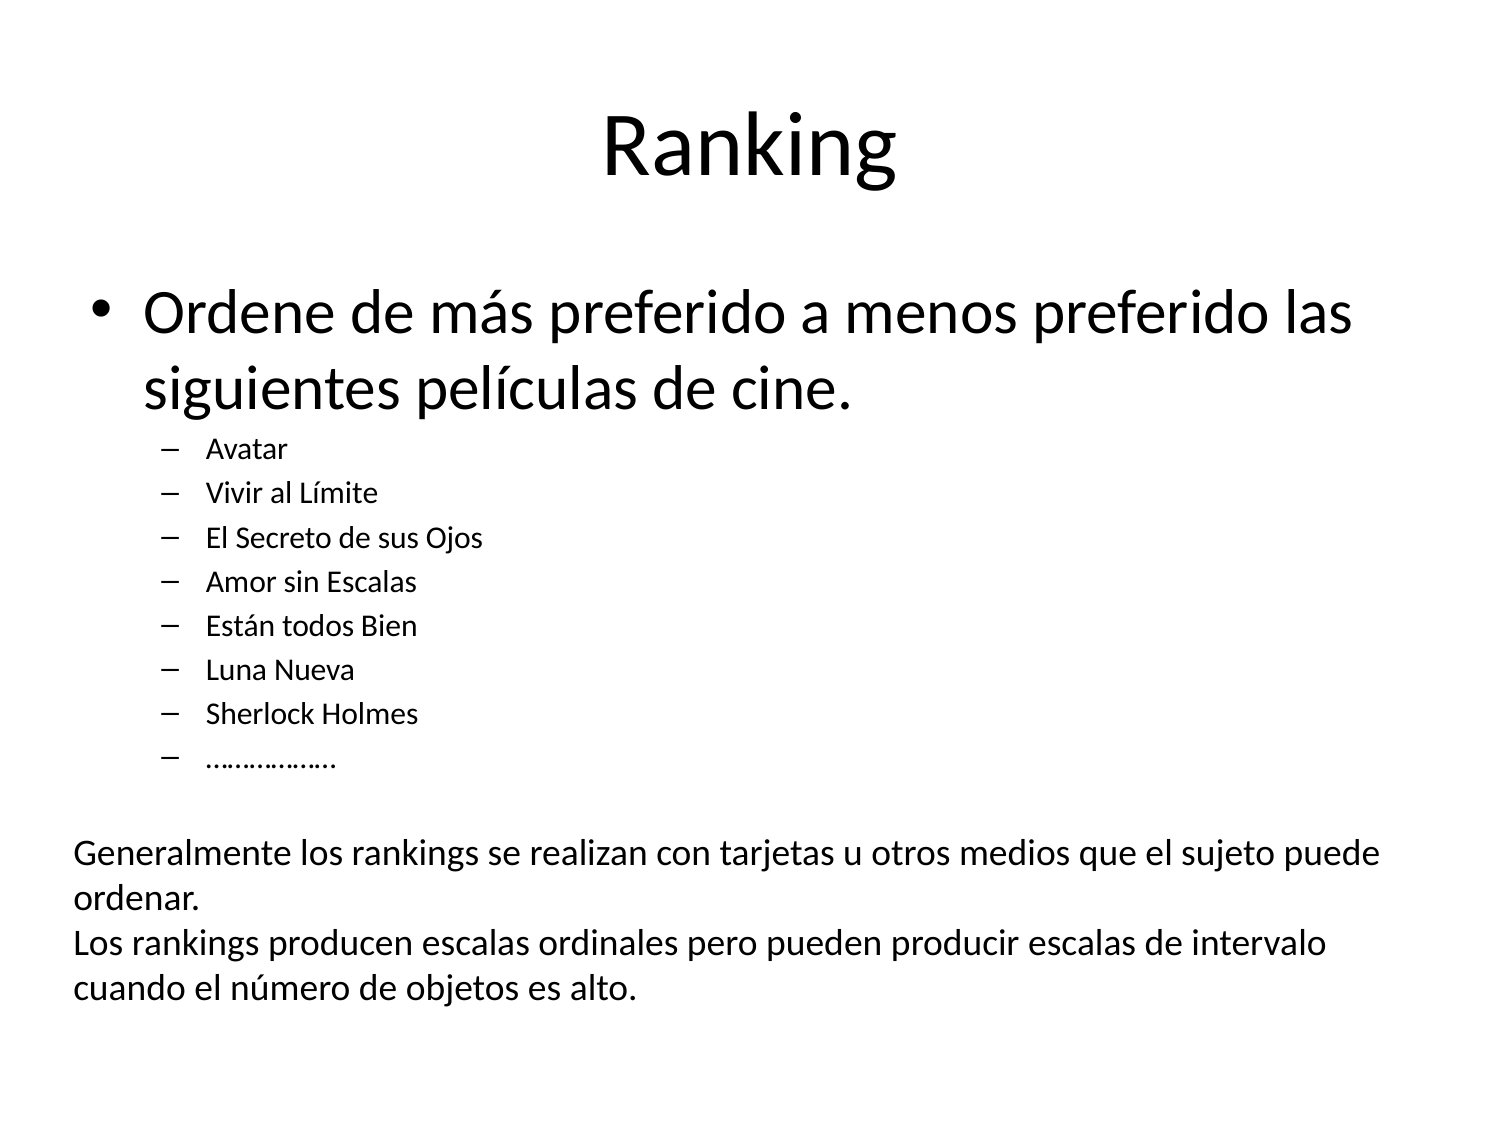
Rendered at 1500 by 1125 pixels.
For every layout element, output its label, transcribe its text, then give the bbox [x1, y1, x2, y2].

title Ranking [75, 45, 1425, 233]
list Ordene de más preferido a menos preferido las siguientes películas de cine. Avatar Vivir al Límite El Secreto de sus Ojos Amor sin Escalas Están todos Bien Luna Nueva Sherlock Holmes ……………… [75, 262, 1425, 786]
text_box Generalmente los rankings se realizan con tarjetas u otros medios que el sujeto puede ordenar. Los rankings producen escalas ordinales pero pueden producir escalas de intervalo cuando el número de objetos es alto. [58, 820, 1453, 1015]
